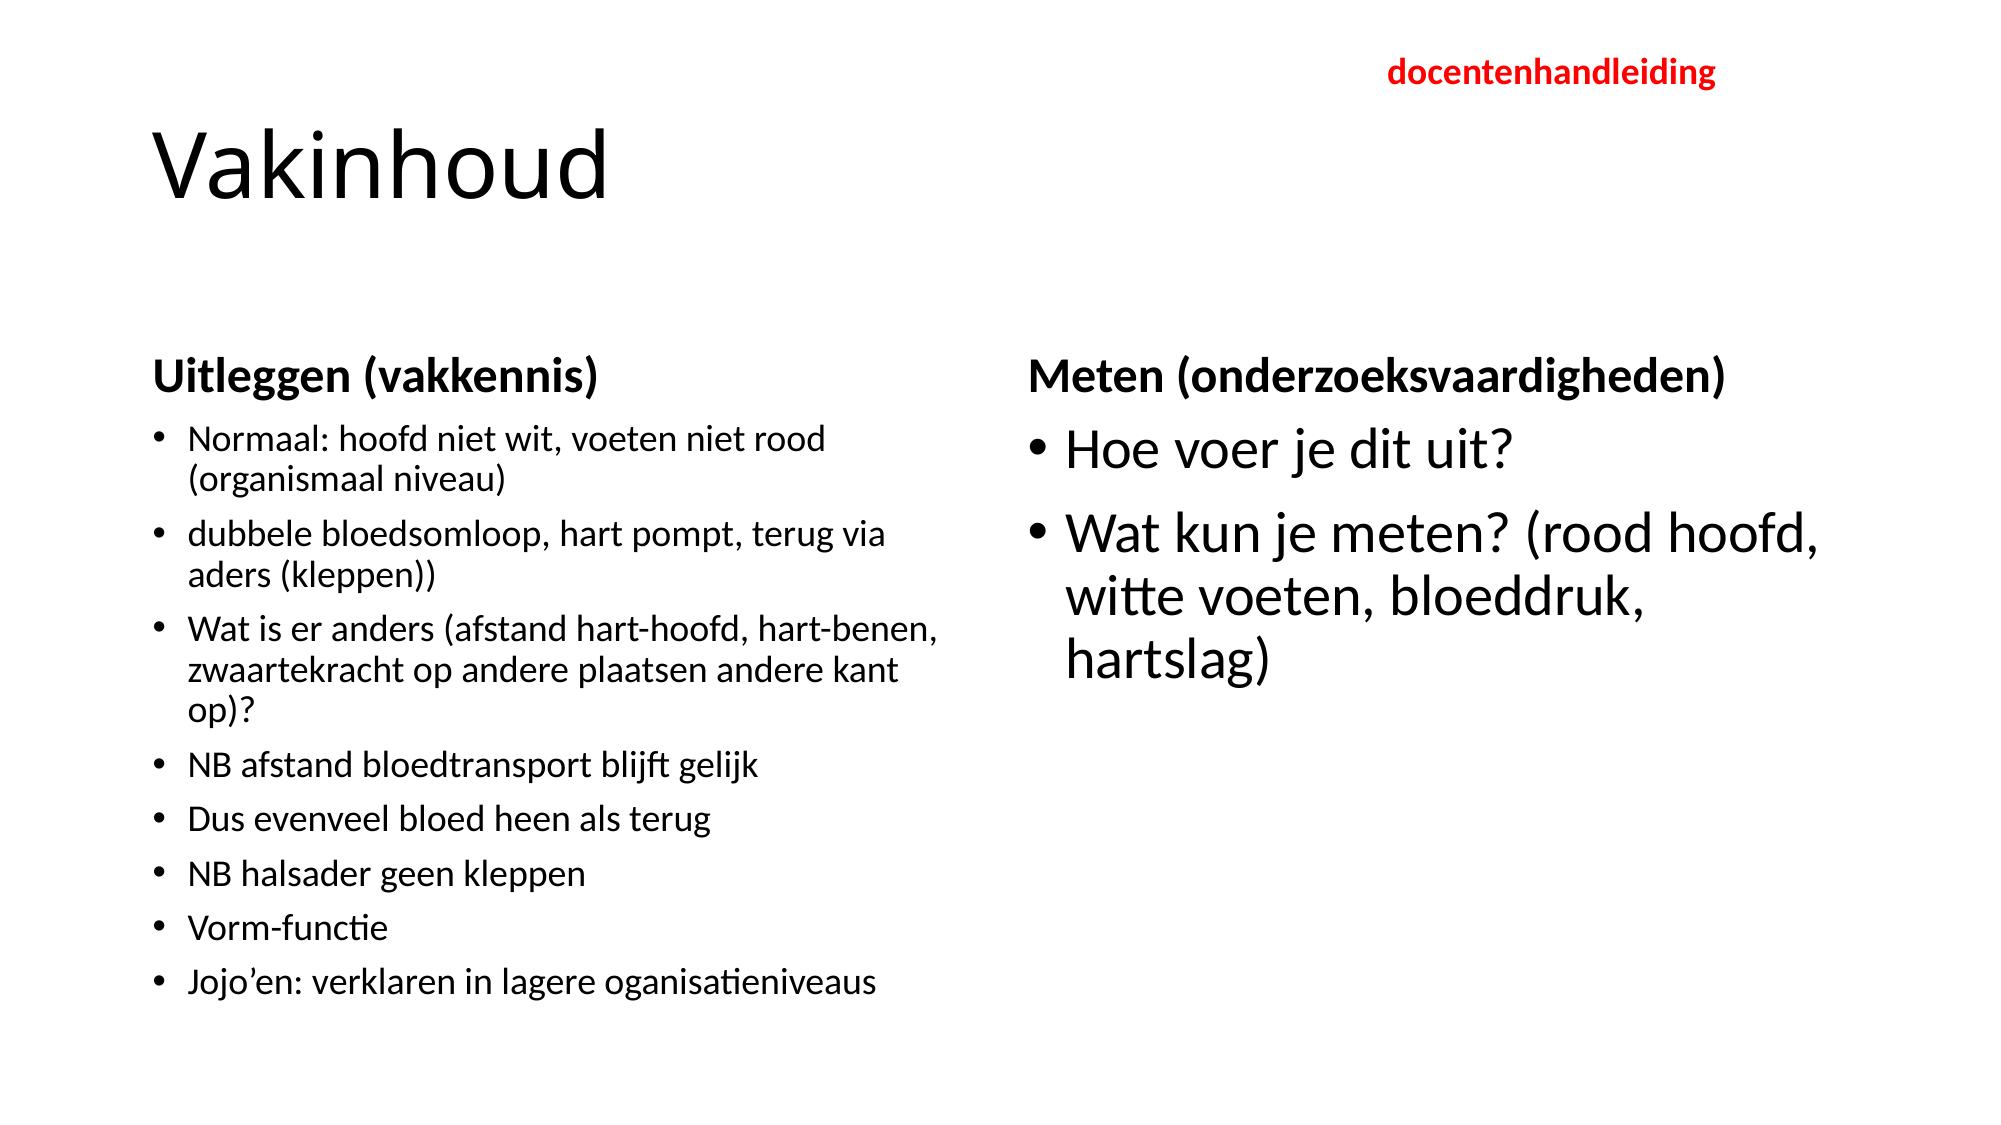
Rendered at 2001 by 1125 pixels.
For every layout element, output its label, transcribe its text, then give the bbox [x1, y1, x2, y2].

list Uitleggen (vakkennis) [137, 275, 984, 410]
text_box docentenhandleiding [1372, 40, 1906, 100]
list Meten (onderzoeksvaardigheden) [1012, 275, 1863, 410]
list Normaal: hoofd niet wit, voeten niet rood (organismaal niveau) dubbele bloedsomloop, hart pompt, terug via aders (kleppen)) Wat is er anders (afstand hart-hoofd, hart-benen, zwaartekracht op andere plaatsen andere kant op)? NB afstand bloedtransport blijft gelijk Dus evenveel bloed heen als terug NB halsader geen kleppen Vorm-functie Jojo’en: verklaren in lagere oganisatieniveaus [137, 410, 984, 1016]
title Vakinhoud [137, 59, 1863, 278]
list Hoe voer je dit uit? Wat kun je meten? (rood hoofd, witte voeten, bloeddruk, hartslag) [1012, 410, 1863, 1016]
